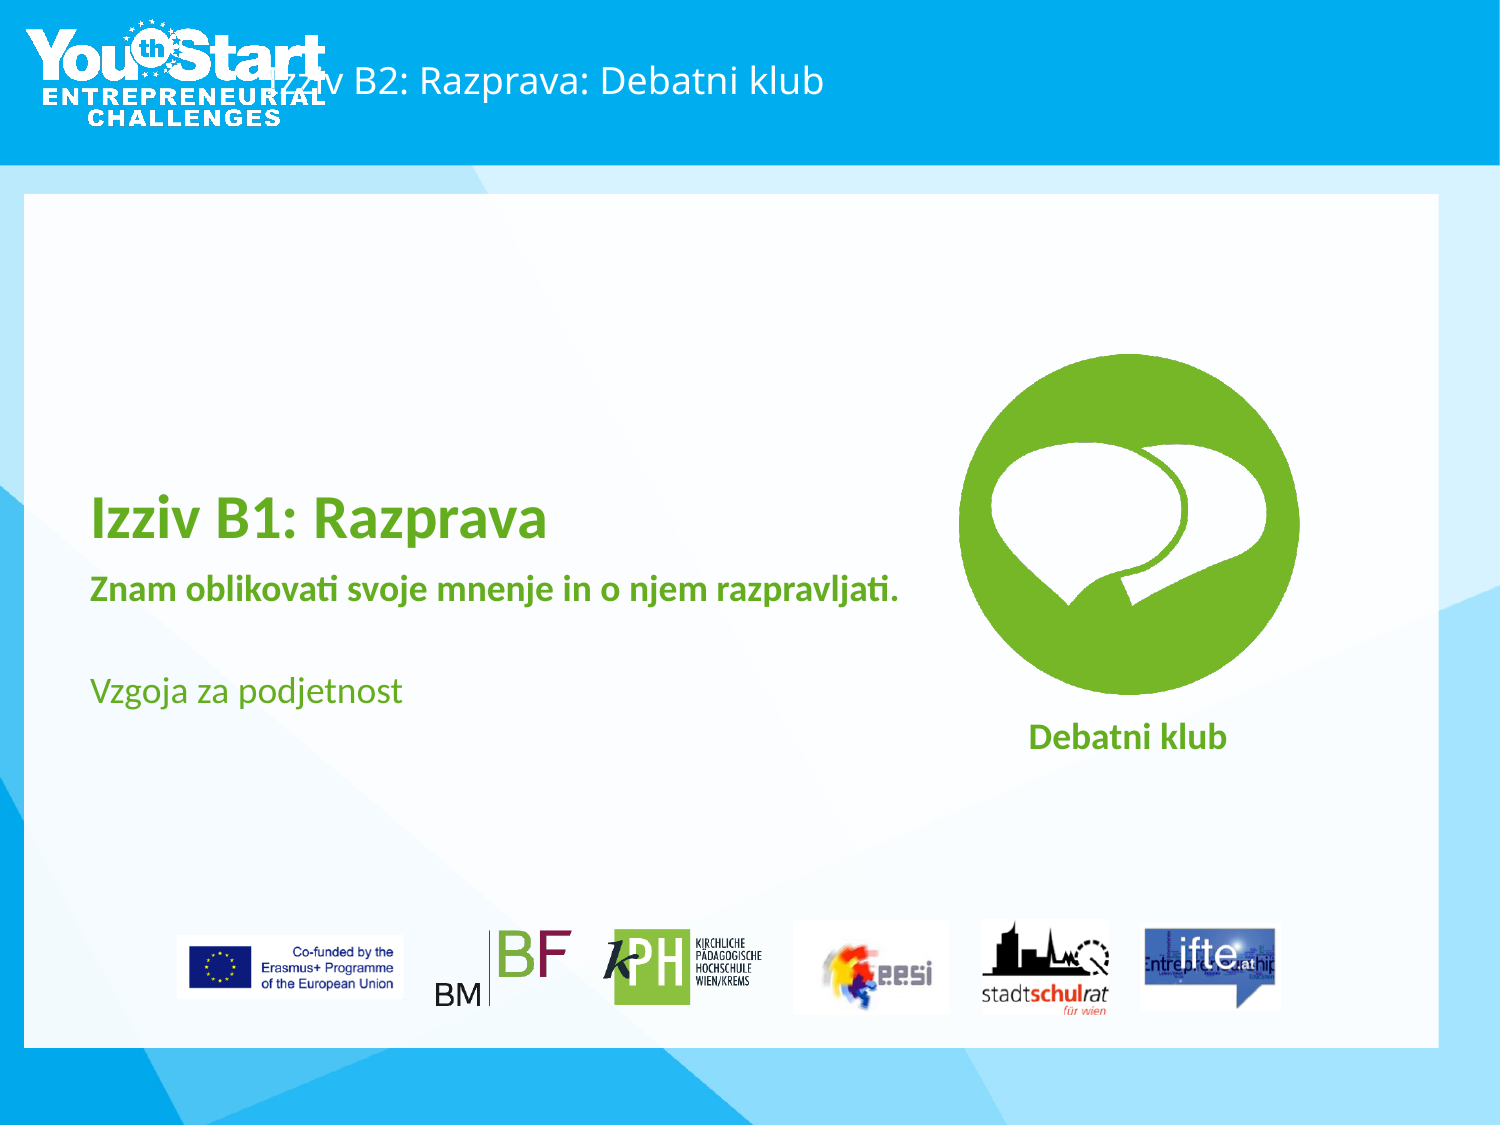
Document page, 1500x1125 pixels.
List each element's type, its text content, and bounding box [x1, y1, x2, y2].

picture [44, 89, 57, 104]
picture [123, 89, 136, 104]
picture [0, 168, 1500, 1125]
picture [89, 110, 103, 126]
picture [176, 934, 405, 1001]
picture [247, 110, 260, 126]
picture [104, 89, 117, 104]
picture [132, 29, 210, 81]
picture [603, 929, 762, 1006]
picture [83, 89, 98, 104]
picture [793, 920, 951, 1015]
picture [181, 89, 194, 104]
picture [161, 89, 175, 104]
picture [151, 110, 163, 126]
picture [142, 89, 155, 104]
picture [109, 110, 124, 126]
picture [200, 89, 214, 104]
picture [1140, 923, 1281, 1012]
picture [240, 89, 255, 105]
picture [204, 110, 219, 126]
text_box Debatni klub [820, 704, 1436, 765]
picture [266, 110, 279, 126]
picture [435, 929, 572, 1006]
picture [63, 89, 78, 104]
picture [901, 298, 1355, 753]
picture [226, 110, 241, 126]
picture [64, 46, 100, 80]
picture [27, 30, 75, 79]
picture [129, 110, 146, 126]
picture [981, 919, 1109, 1015]
picture [168, 110, 180, 126]
picture [103, 46, 137, 80]
picture [211, 36, 342, 104]
text_box Izziv B2: Razprava: Debatni klub [0, 0, 1500, 168]
text_box Izziv B1: Razprava Znam oblikovati svoje mnenje in o njem razpravljati. Vzgoja za podjetnost [75, 300, 919, 887]
text_box [22, 192, 1441, 1050]
picture [222, 89, 234, 104]
picture [186, 110, 199, 126]
